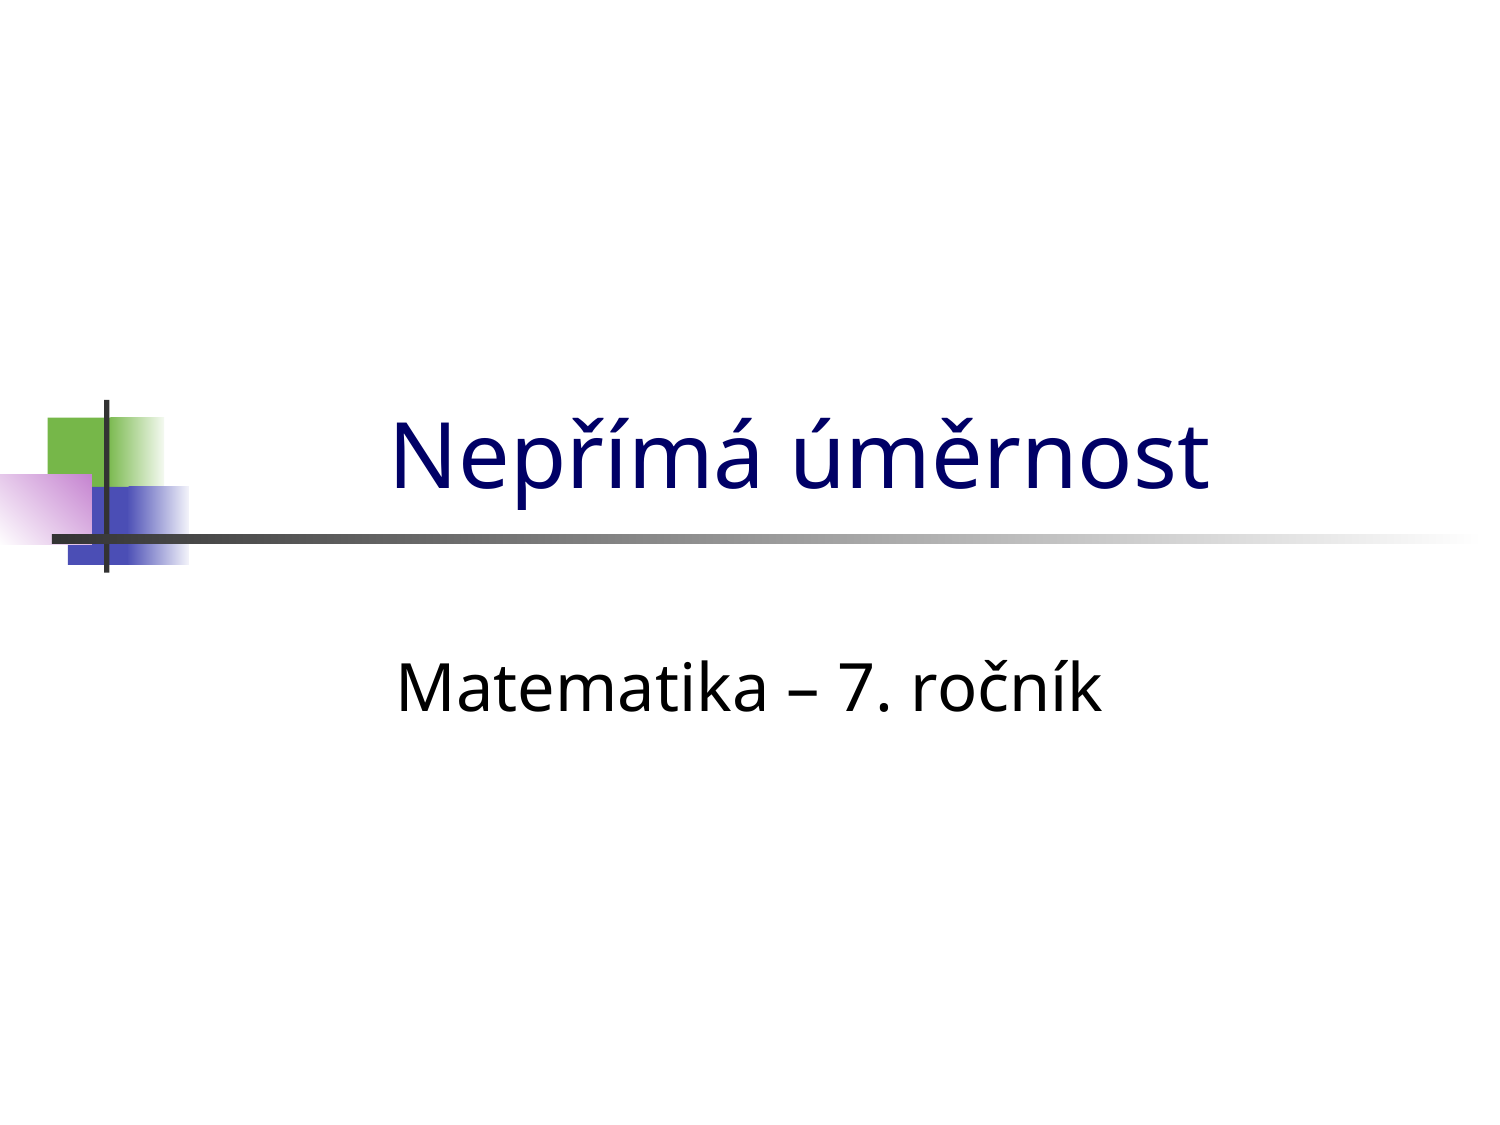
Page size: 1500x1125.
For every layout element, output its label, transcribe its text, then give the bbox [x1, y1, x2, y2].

subtitle Matematika – 7. ročník [224, 637, 1276, 926]
title Nepřímá úměrnost [162, 274, 1438, 516]
